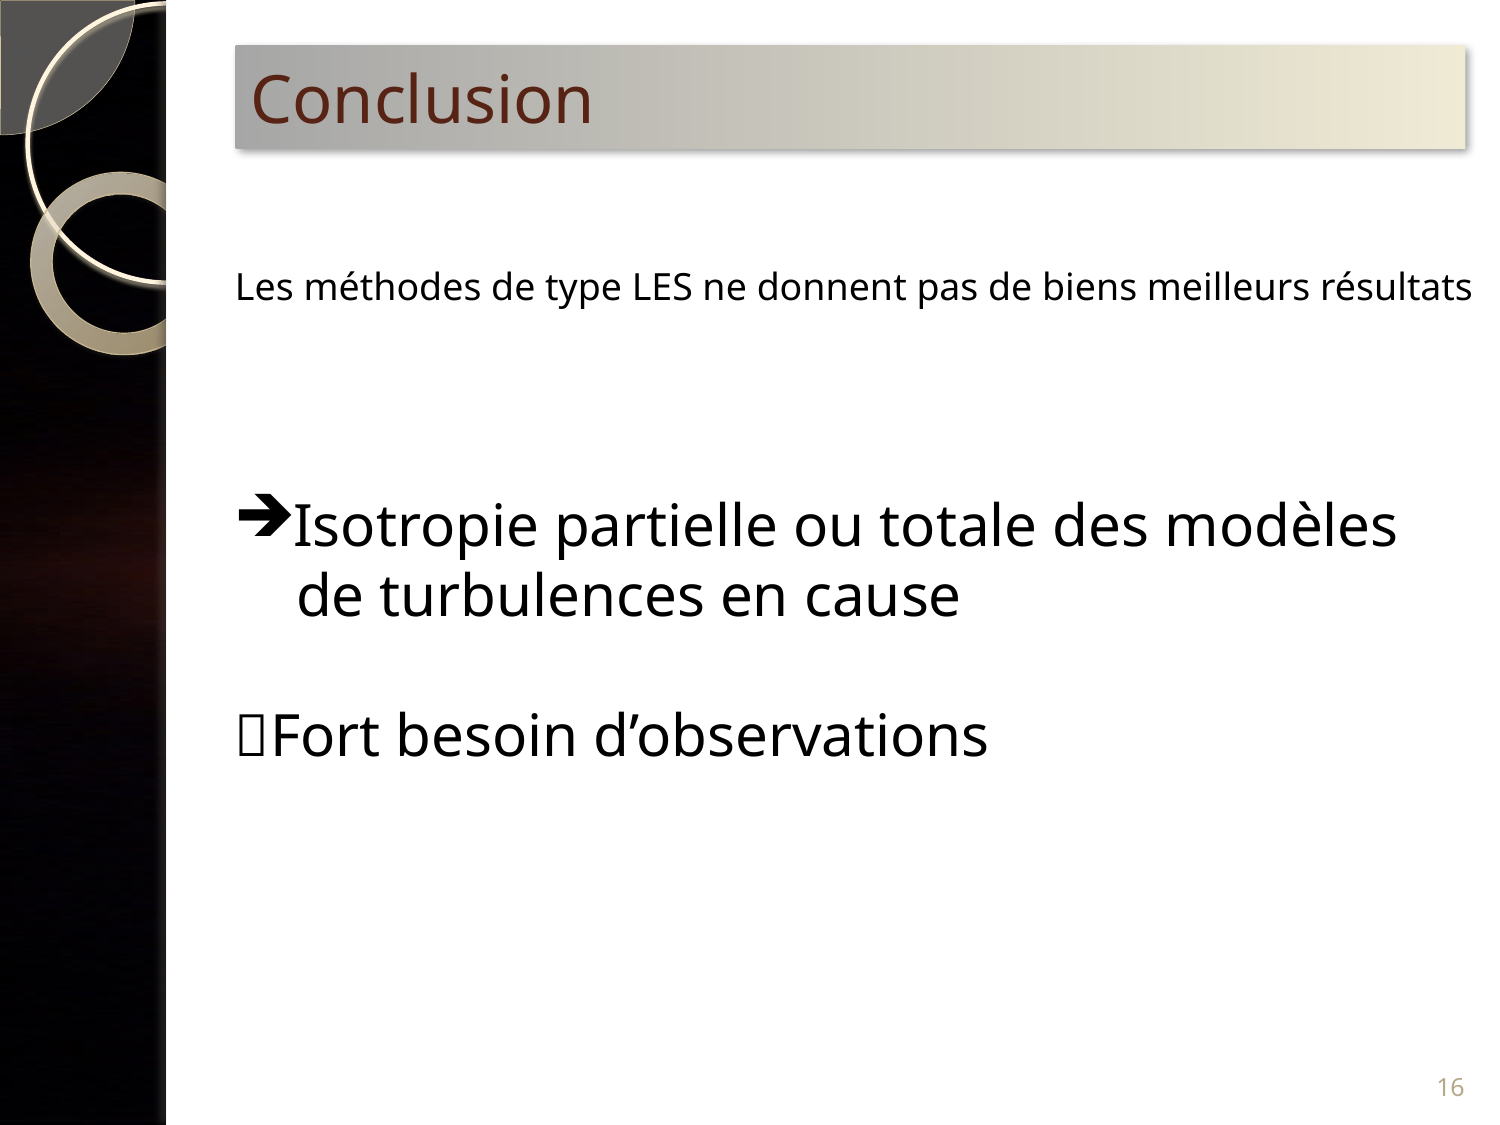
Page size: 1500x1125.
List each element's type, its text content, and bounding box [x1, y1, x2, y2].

title Conclusion [235, 45, 1466, 149]
text_box Les méthodes de type LES ne donnent pas de biens meilleurs résultats Isotropie partielle ou totale des modèles de turbulences en cause Fort besoin d’observations [220, 255, 1490, 775]
picture [32, 13, 160, 207]
picture [136, 0, 164, 4]
picture [53, 241, 160, 332]
slide_number 16 [1413, 1034, 1488, 1113]
picture [62, 195, 160, 280]
picture [0, 134, 166, 1125]
